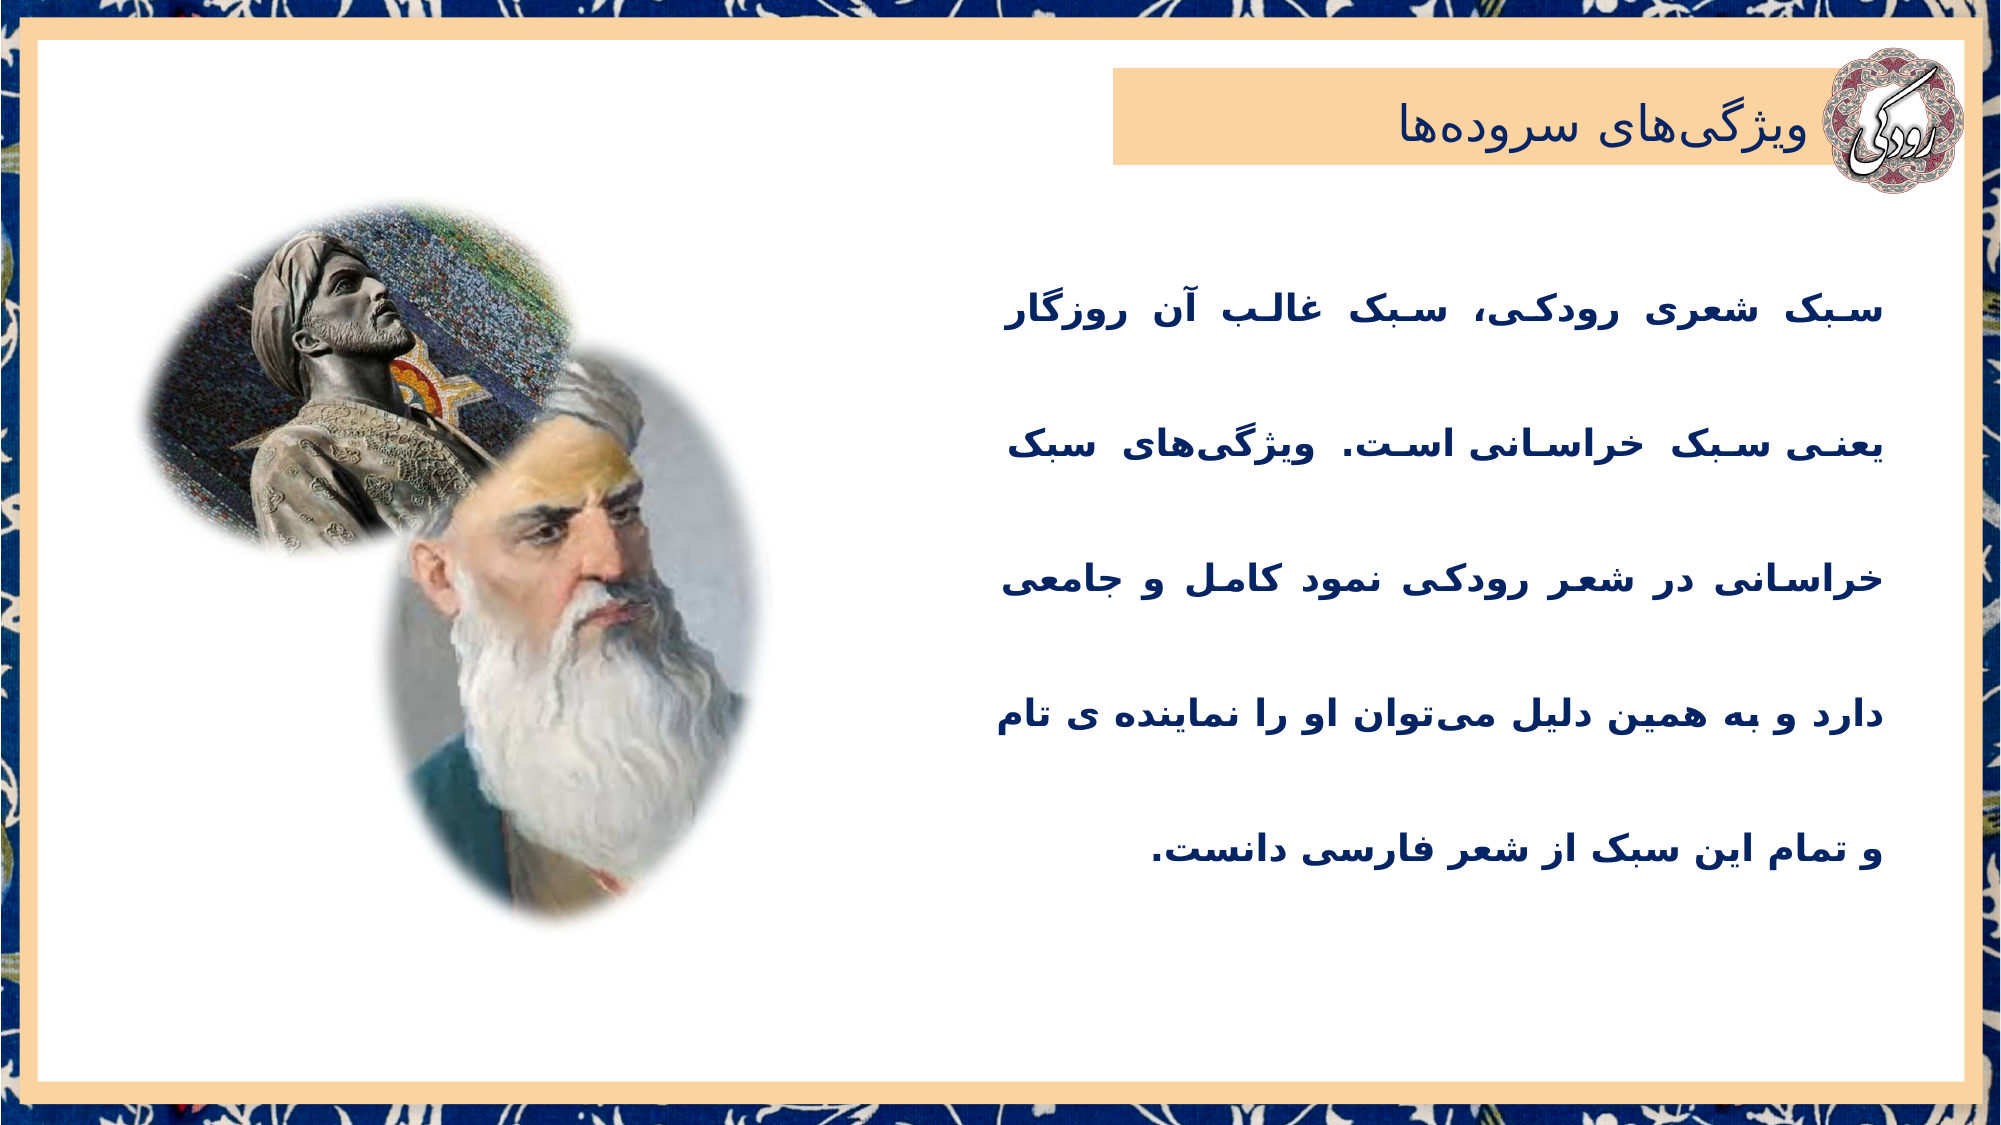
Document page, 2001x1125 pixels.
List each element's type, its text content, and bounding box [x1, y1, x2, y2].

picture [2, 1, 1999, 1125]
text_box سبک شعری رودکی، سبک غالب آن روزگار یعنی سبک خراسانی است. ویژگی‌های سبک خراسانی در شعر رودکی نمود کامل و جامعی دارد و به همین دلیل می‌توان او را نماینده ی تام و تمام این سبک از شعر فارسی دانست. [980, 186, 1900, 877]
text_box ویژگی‌های سروده‌ها [1277, 83, 1931, 159]
